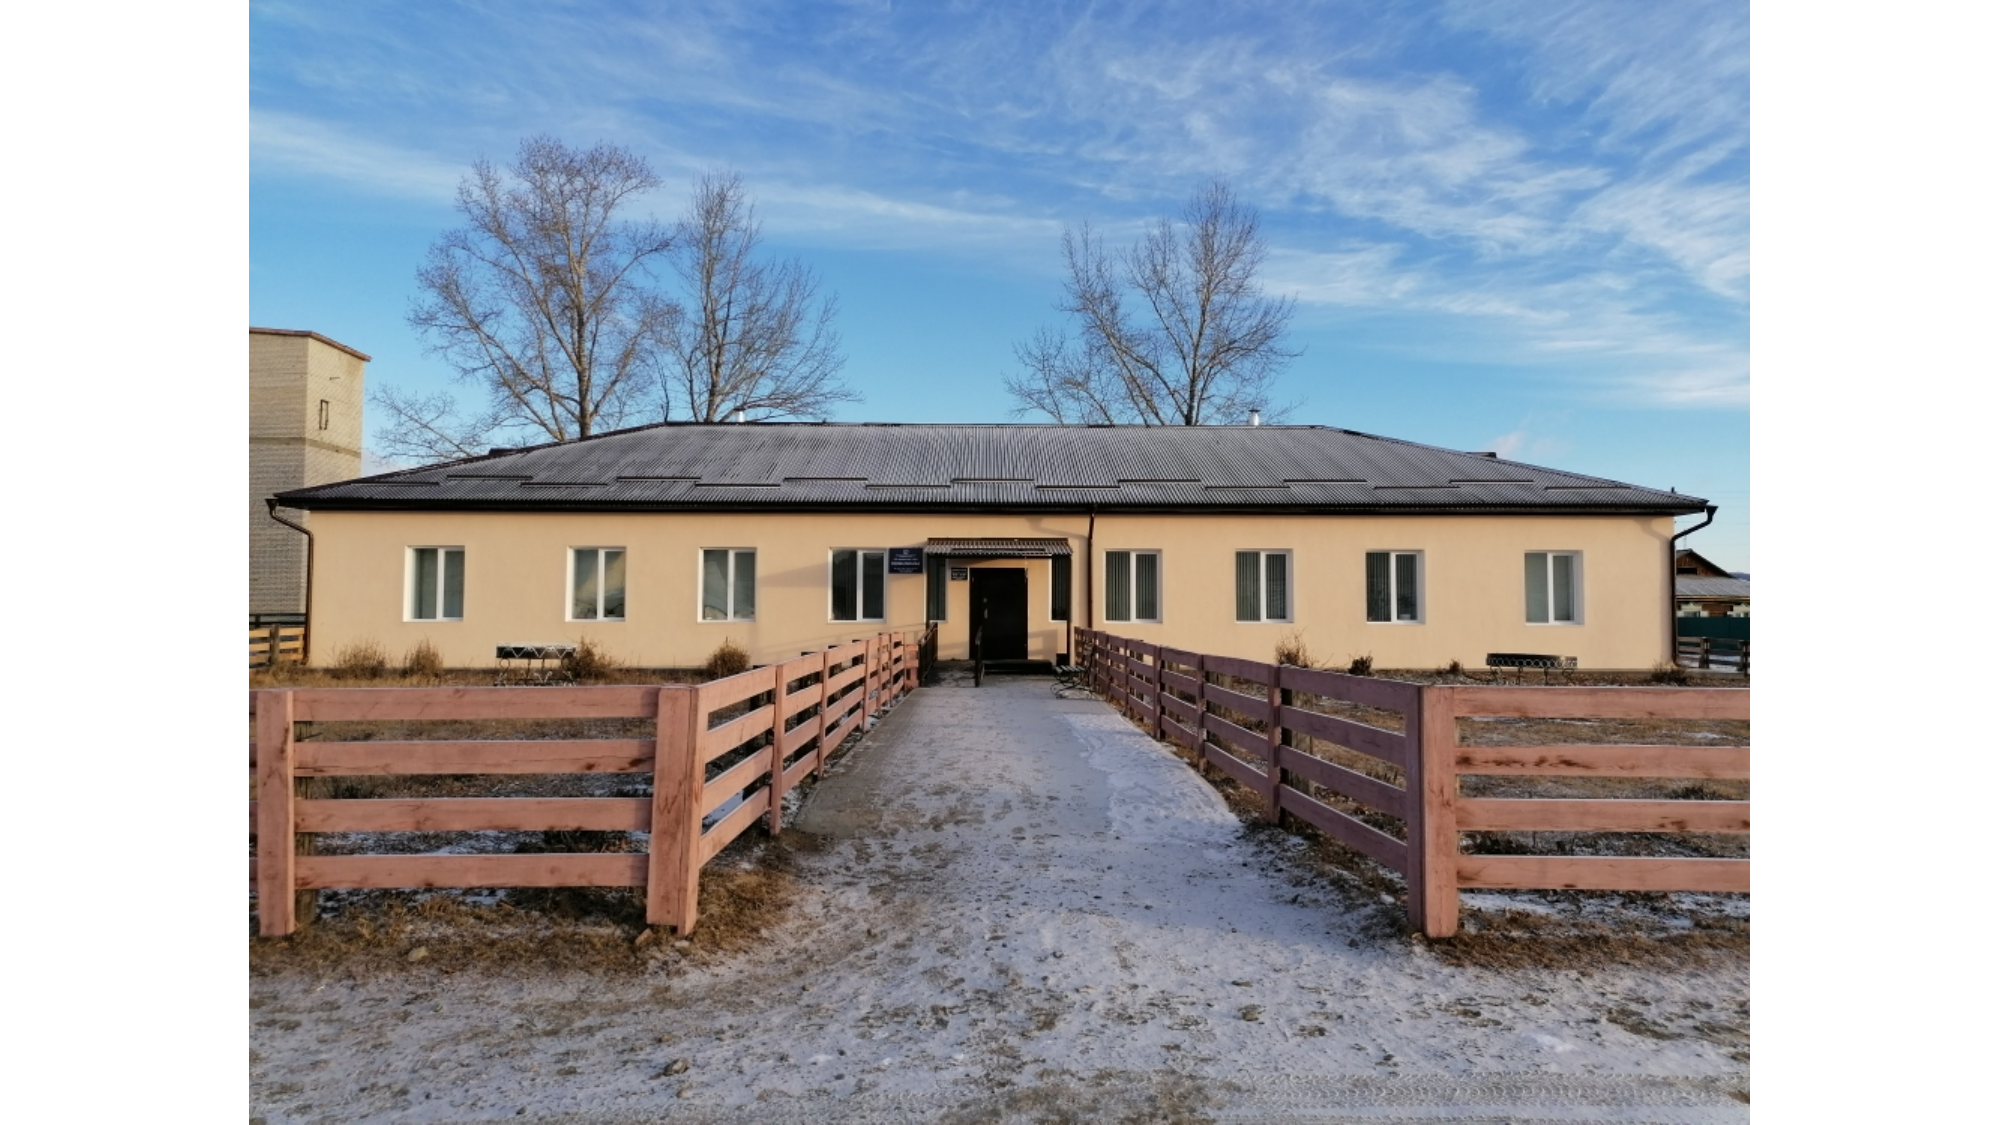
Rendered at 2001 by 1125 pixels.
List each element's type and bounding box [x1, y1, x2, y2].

picture [249, 0, 1750, 1125]
